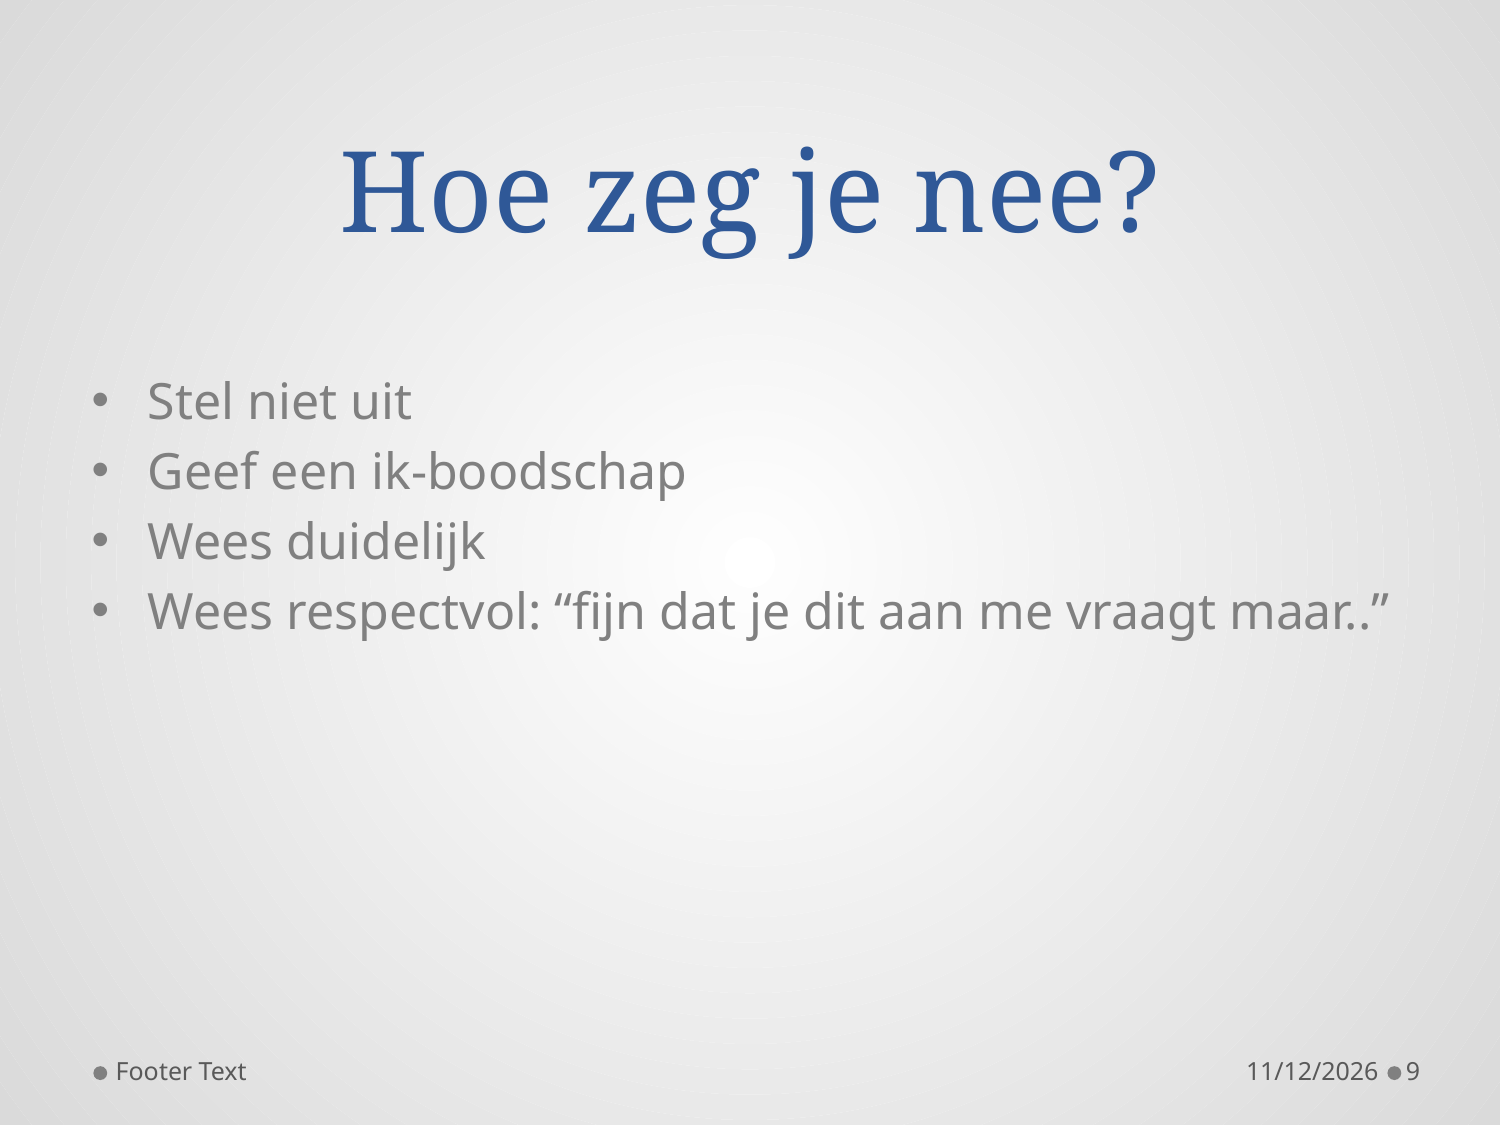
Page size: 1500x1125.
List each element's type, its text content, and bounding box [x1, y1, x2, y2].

slide_number 9 [1401, 1042, 1494, 1103]
list Stel niet uit Geef een ik-boodschap Wees duidelijk Wees respectvol: “fijn dat je dit aan me vraagt maar..” [76, 361, 1425, 887]
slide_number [1043, 1042, 1386, 1103]
title Hoe zeg je nee? [75, 0, 1425, 263]
footer Footer Text [108, 1042, 576, 1103]
